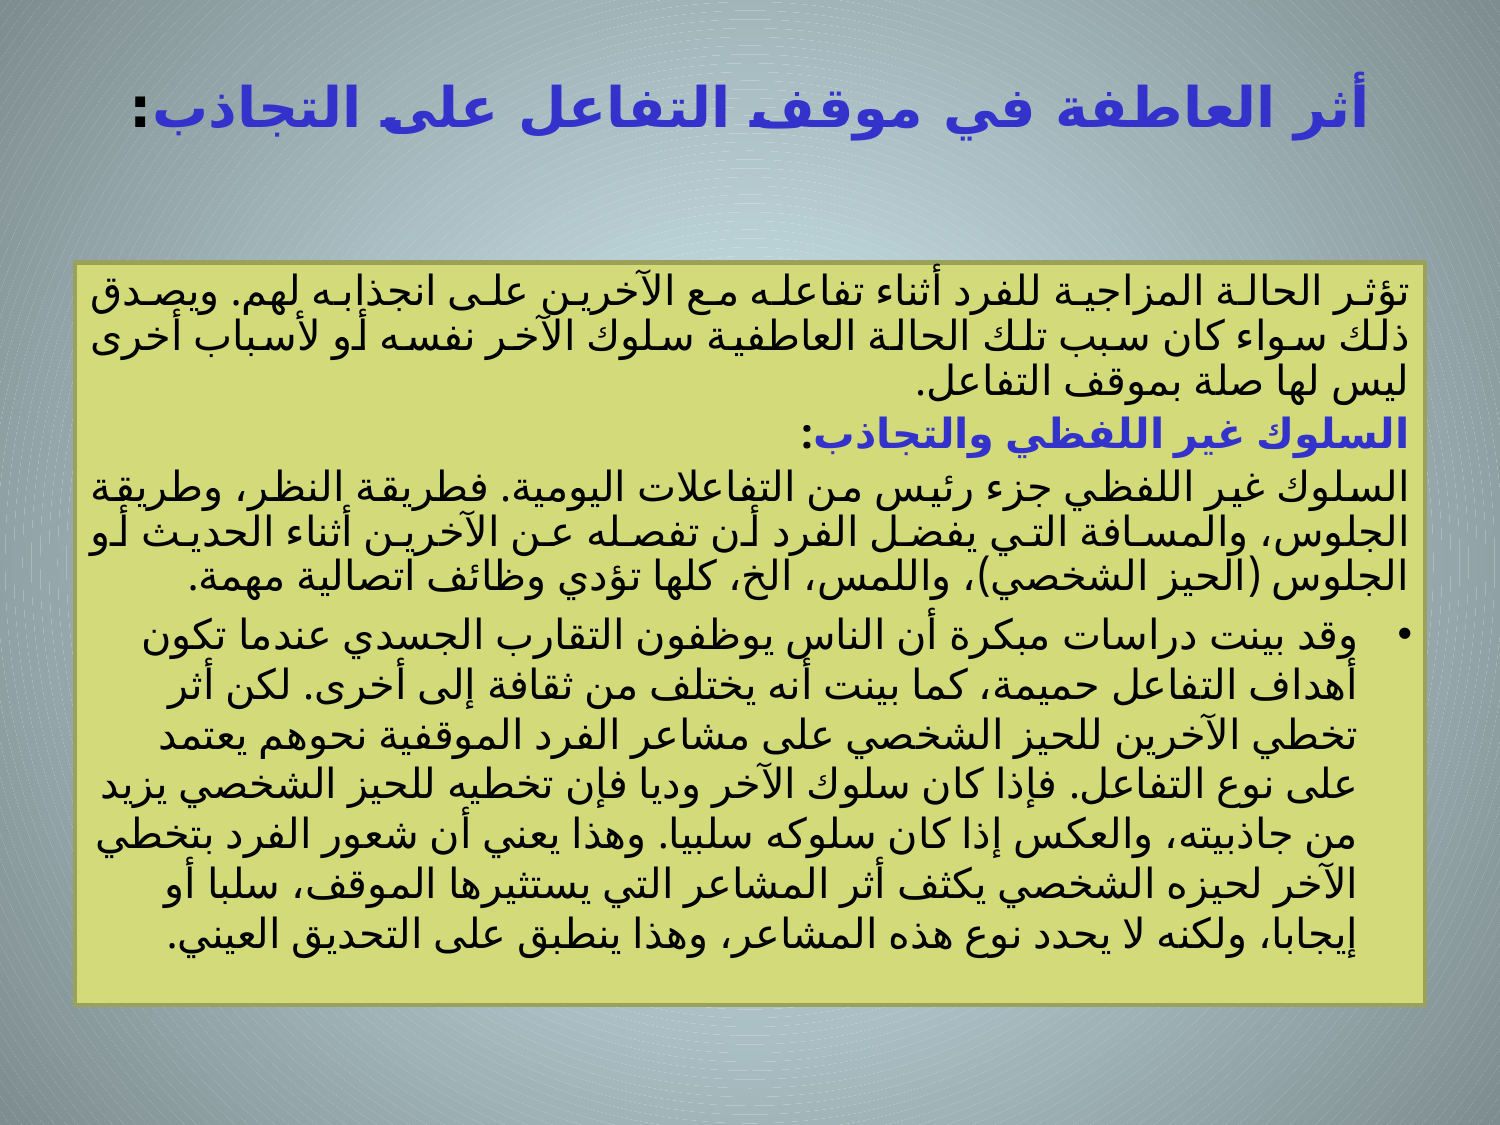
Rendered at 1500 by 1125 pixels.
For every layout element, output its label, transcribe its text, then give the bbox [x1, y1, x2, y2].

list تؤثر الحالة المزاجية للفرد أثناء تفاعله مع الآخرين على انجذابه لهم. ويصدق ذلك سواء كان سبب تلك الحالة العاطفية سلوك الآخر نفسه أو لأسباب أخرى ليس لها صلة بموقف التفاعل. السلوك غير اللفظي والتجاذب: السلوك غير اللفظي جزء رئيس من التفاعلات اليومية. فطريقة النظر، وطريقة الجلوس، والمسافة التي يفضل الفرد أن تفصله عن الآخرين أثناء الحديث أو الجلوس (الحيز الشخصي)، واللمس، الخ، كلها تؤدي وظائف اتصالية مهمة. وقد بينت دراسات مبكرة أن الناس يوظفون التقارب الجسدي عندما تكون أهداف التفاعل حميمة، كما بينت أنه يختلف من ثقافة إلى أخرى. لكن أثر تخطي الآخرين للحيز الشخصي على مشاعر الفرد الموقفية نحوهم يعتمد على نوع التفاعل. فإذا كان سلوك الآخر وديا فإن تخطيه للحيز الشخصي يزيد من جاذبيته، والعكس إذا كان سلوكه سلبيا. وهذا يعني أن شعور الفرد بتخطي الآخر لحيزه الشخصي يكثف أثر المشاعر التي يستثيرها الموقف، سلبا أو إيجابا، ولكنه لا يحدد نوع هذه المشاعر، وهذا ينطبق على التحديق العيني. [73, 260, 1427, 1007]
title أثر العاطفة في موقف التفاعل على التجاذب: [75, 45, 1425, 233]
